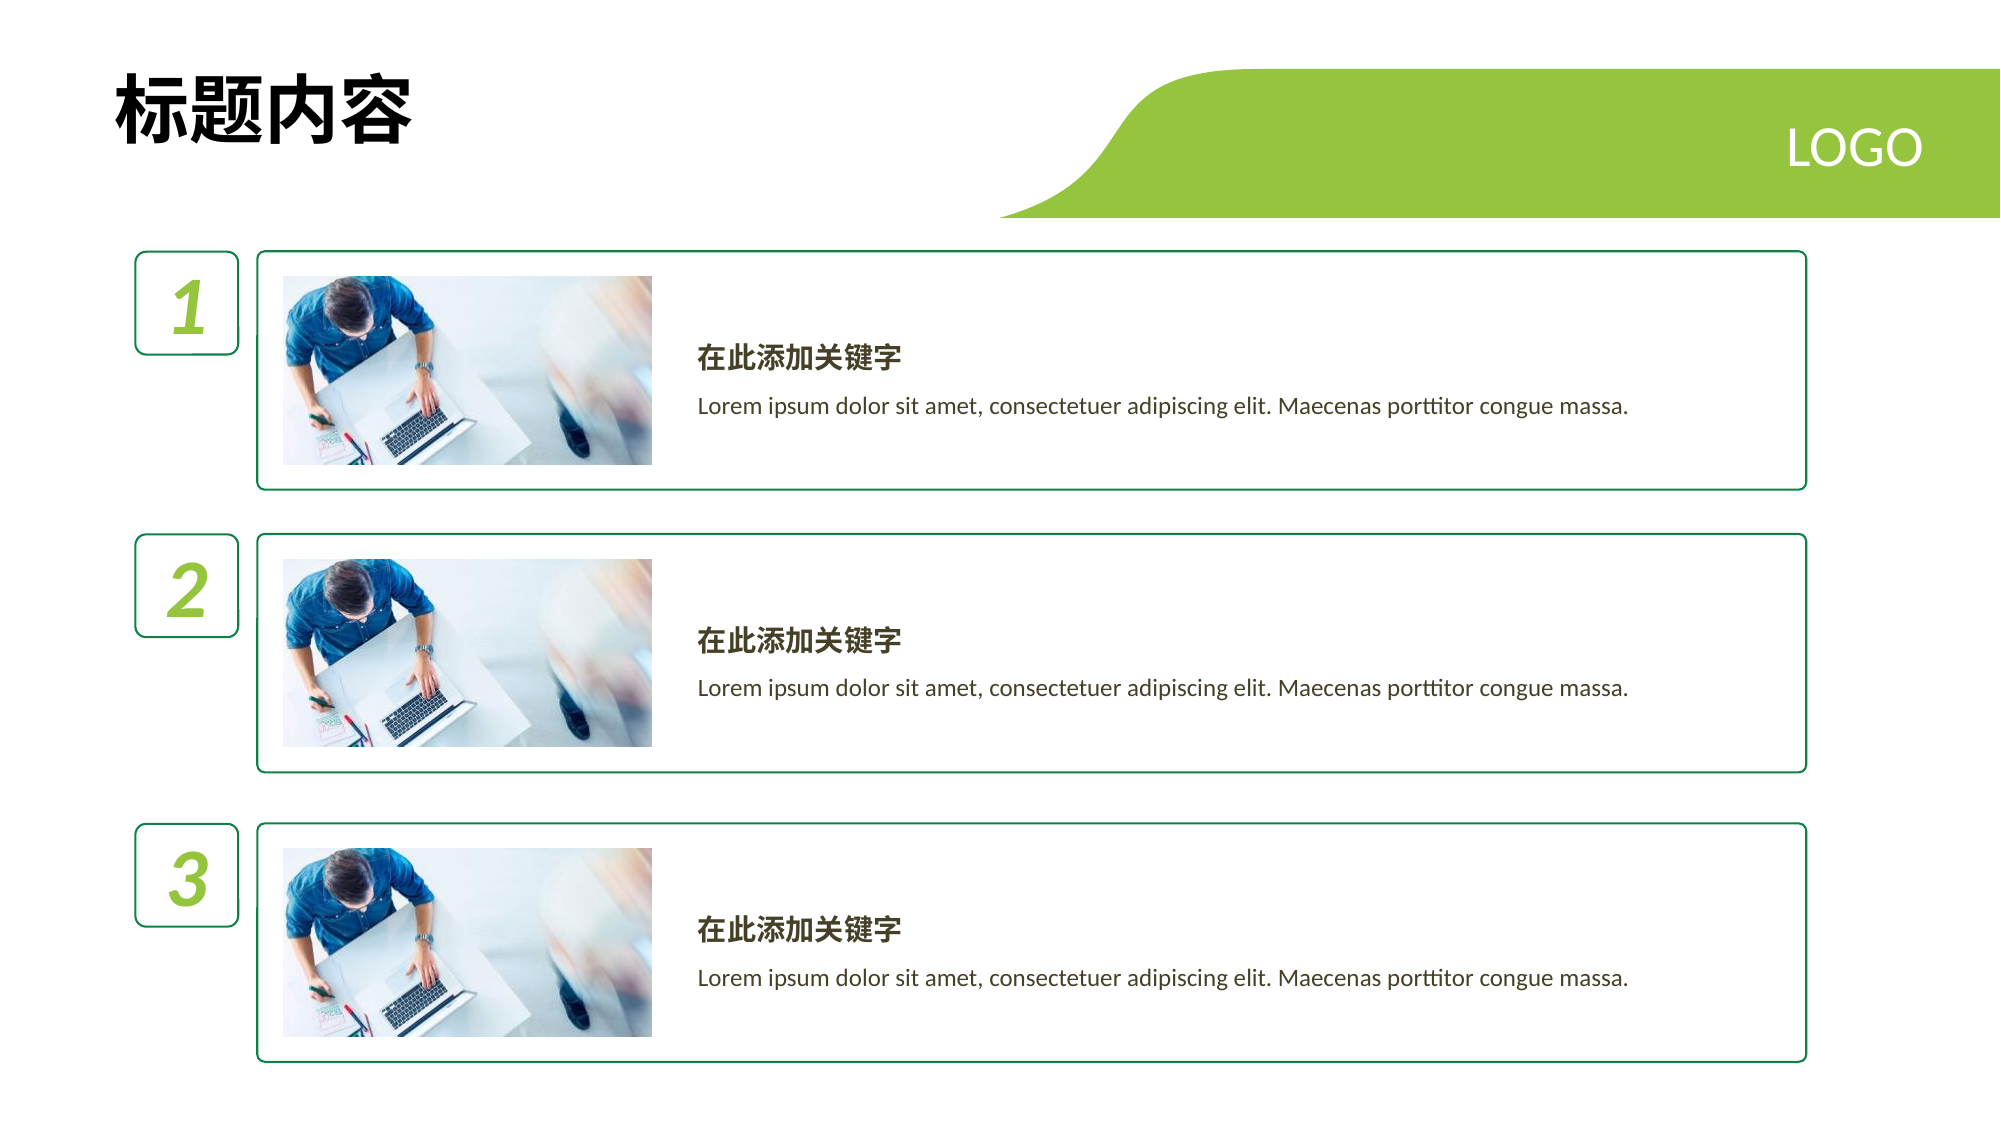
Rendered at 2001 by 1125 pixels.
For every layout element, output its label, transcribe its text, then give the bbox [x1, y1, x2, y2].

text_box [256, 250, 1808, 491]
text_box 3 [150, 816, 223, 931]
text_box [134, 533, 150, 639]
text_box 在此添加关键字 Lorem ipsum dolor sit amet, consectetuer adipiscing elit. Maecenas porttitor congue massa. [677, 883, 1807, 1002]
picture [283, 276, 652, 465]
text_box [256, 822, 1808, 1063]
text_box [223, 533, 240, 639]
text_box 标题内容 [99, 54, 430, 160]
text_box [223, 250, 240, 356]
text_box 在此添加关键字 Lorem ipsum dolor sit amet, consectetuer adipiscing elit. Maecenas porttitor congue massa. [677, 311, 1807, 430]
text_box 在此添加关键字 Lorem ipsum dolor sit amet, consectetuer adipiscing elit. Maecenas porttitor congue massa. [677, 594, 1807, 712]
text_box [223, 822, 240, 928]
text_box [999, 67, 2000, 219]
text_box 2 [150, 526, 223, 642]
text_box [134, 822, 150, 928]
text_box LOGO [1771, 100, 1939, 186]
text_box [256, 532, 1808, 774]
picture [283, 559, 652, 747]
text_box 1 [150, 244, 223, 359]
picture [283, 848, 652, 1037]
text_box [134, 250, 150, 356]
